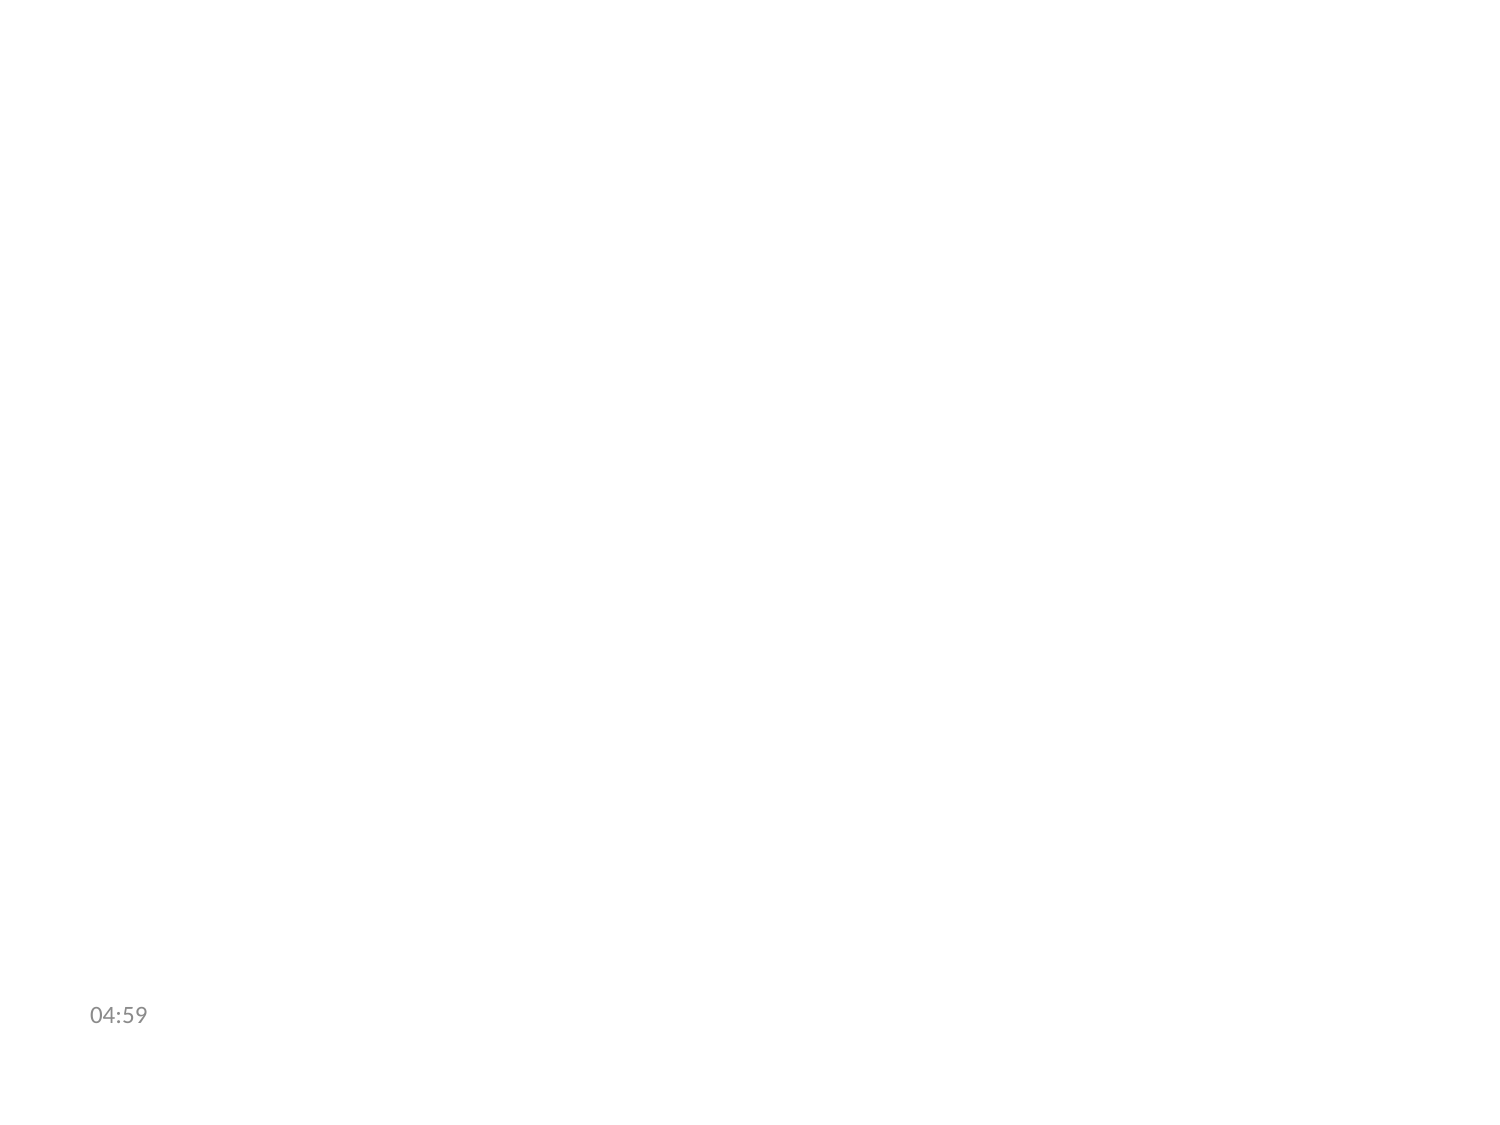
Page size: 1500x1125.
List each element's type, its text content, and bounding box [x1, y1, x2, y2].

text_box 15:35 [75, 983, 425, 1044]
